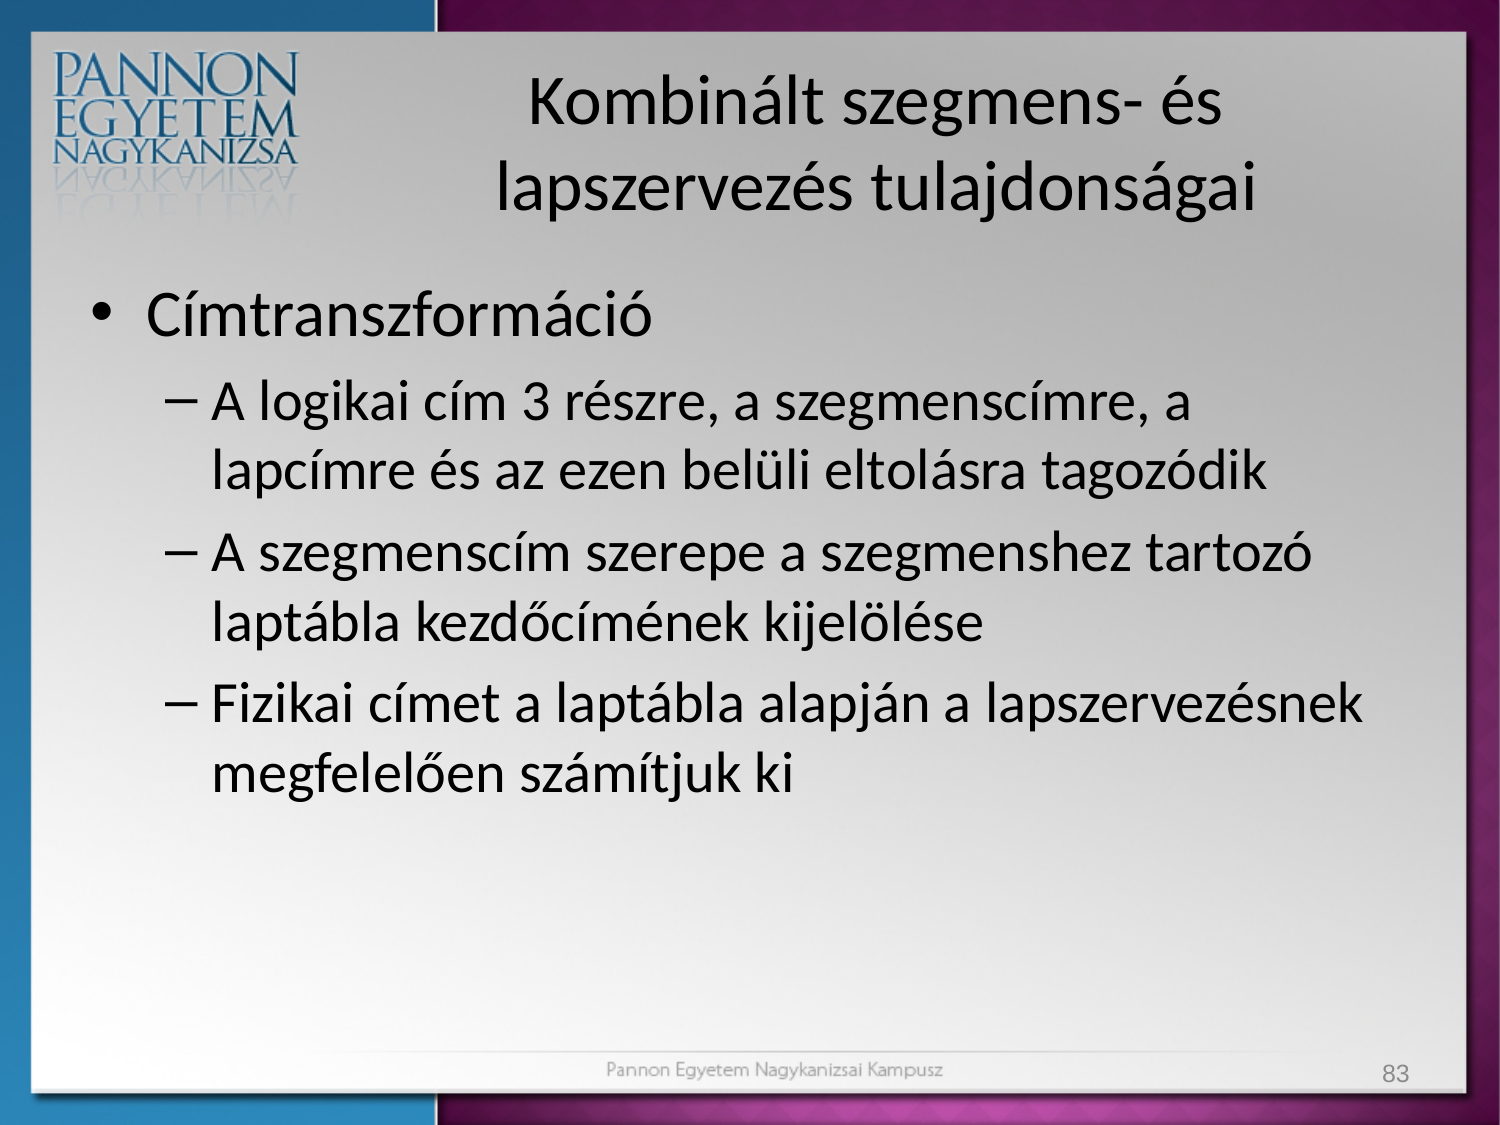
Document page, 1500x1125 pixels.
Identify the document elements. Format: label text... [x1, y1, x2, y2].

title Kombinált szegmens- és lapszervezés tulajdonságai [328, 45, 1425, 233]
picture [0, 0, 1500, 1125]
list Címtranszformáció A logikai cím 3 részre, a szegmenscímre, a lapcímre és az ezen belüli eltolásra tagozódik A szegmenscím szerepe a szegmenshez tartozó laptábla kezdőcímének kijelölése Fizikai címet a laptábla alapján a lapszervezésnek megfelelően számítjuk ki [75, 262, 1425, 1038]
slide_number 83 [1074, 1042, 1425, 1103]
